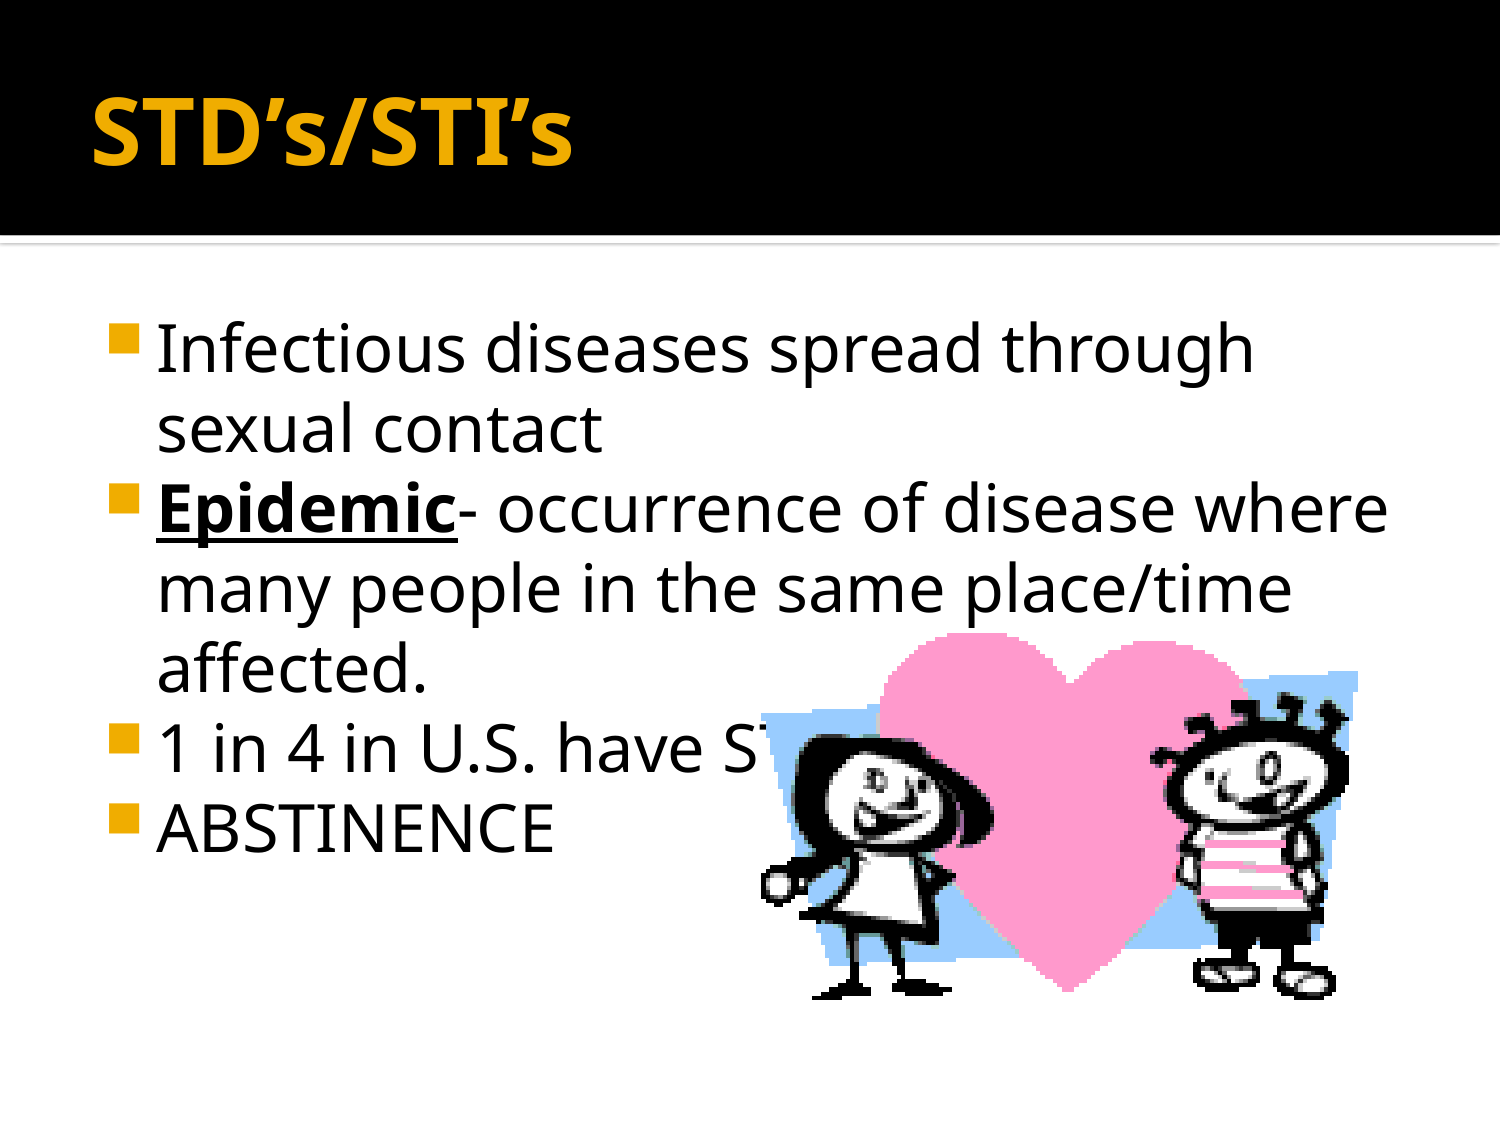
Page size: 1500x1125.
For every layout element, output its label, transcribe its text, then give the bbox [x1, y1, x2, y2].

picture [745, 612, 1375, 1026]
title STD’s/STI’s [75, 25, 1425, 231]
list Infectious diseases spread through sexual contact Epidemic- occurrence of disease where many people in the same place/time affected. 1 in 4 in U.S. have STD ABSTINENCE [75, 291, 1425, 1050]
